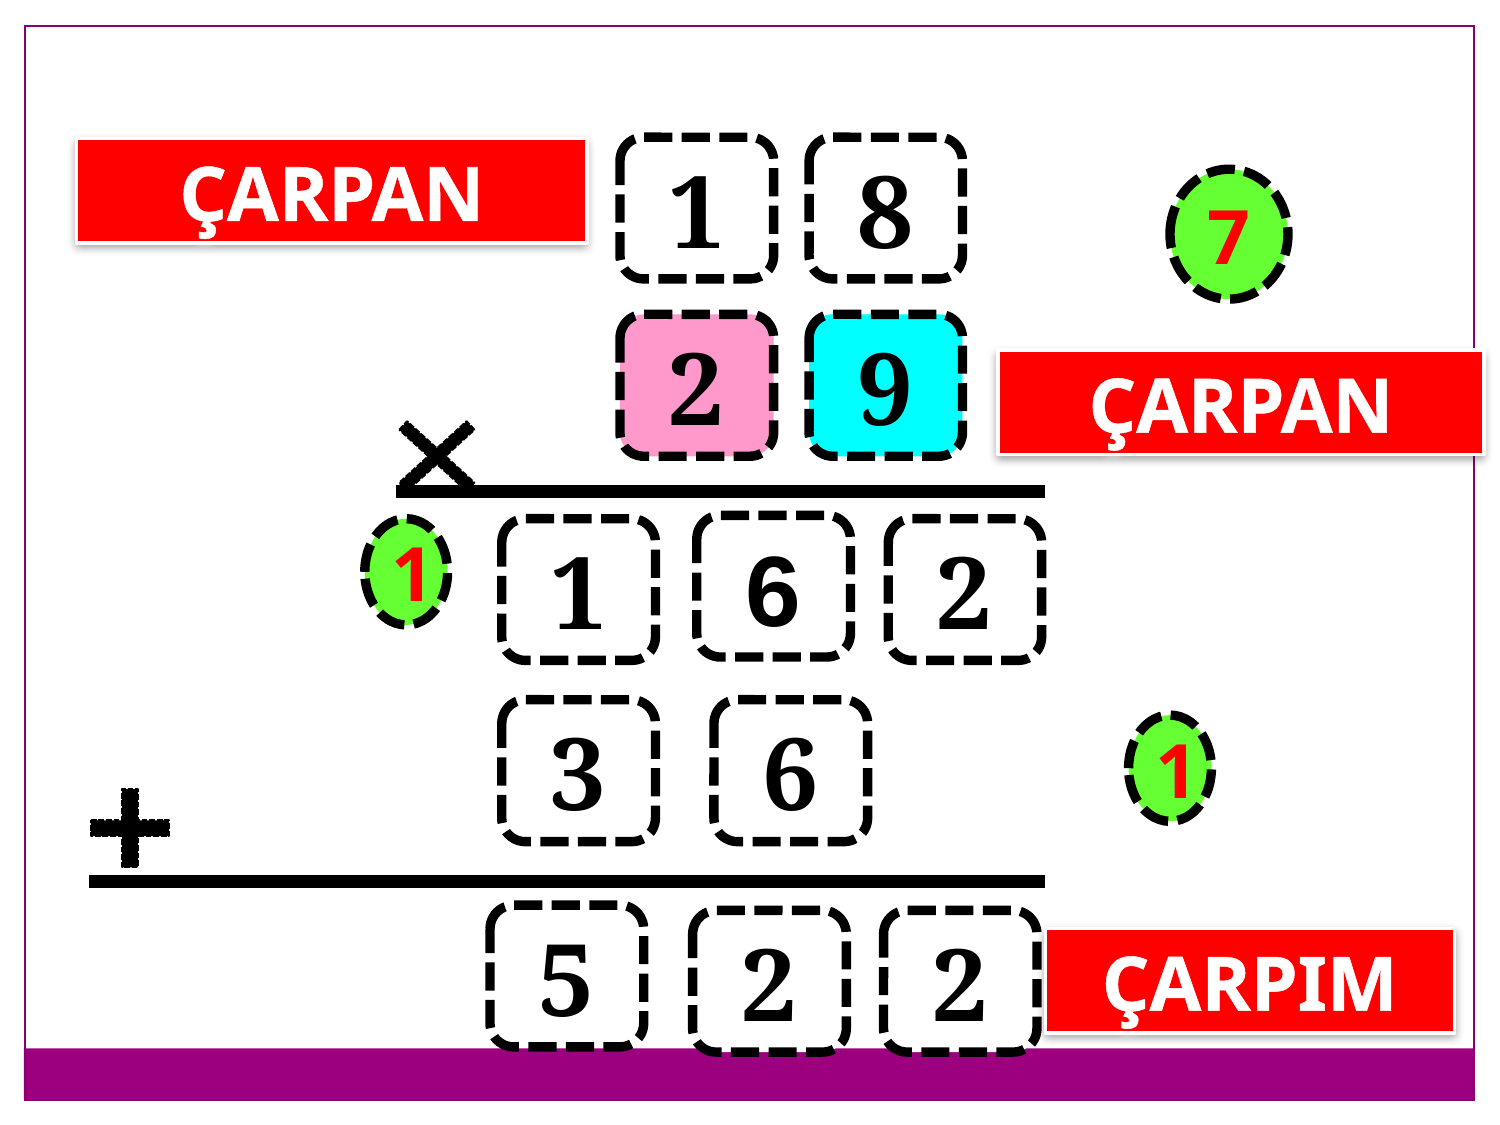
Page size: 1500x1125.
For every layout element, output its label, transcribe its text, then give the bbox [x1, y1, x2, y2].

text_box 1 [619, 136, 775, 280]
text_box 2 [619, 313, 775, 458]
text_box 3 [500, 698, 657, 843]
text_box ÇARPAN [996, 348, 1486, 456]
text_box 5 [489, 904, 645, 1048]
text_box 8 [808, 136, 964, 280]
text_box ÇARPIM [1044, 927, 1456, 1035]
text_box [90, 788, 170, 868]
text_box 2 [882, 909, 1038, 1054]
text_box 2 [691, 909, 848, 1054]
text_box 1 [500, 517, 657, 662]
text_box 6 [712, 698, 869, 843]
text_box 6 [695, 514, 852, 658]
text_box 1 [363, 517, 449, 626]
text_box 1 [1127, 714, 1213, 823]
text_box ÇARPAN [75, 137, 589, 245]
text_box 2 [887, 517, 1043, 662]
text_box 9 [808, 313, 964, 458]
text_box 7 [1169, 168, 1289, 301]
text_box [398, 420, 476, 489]
